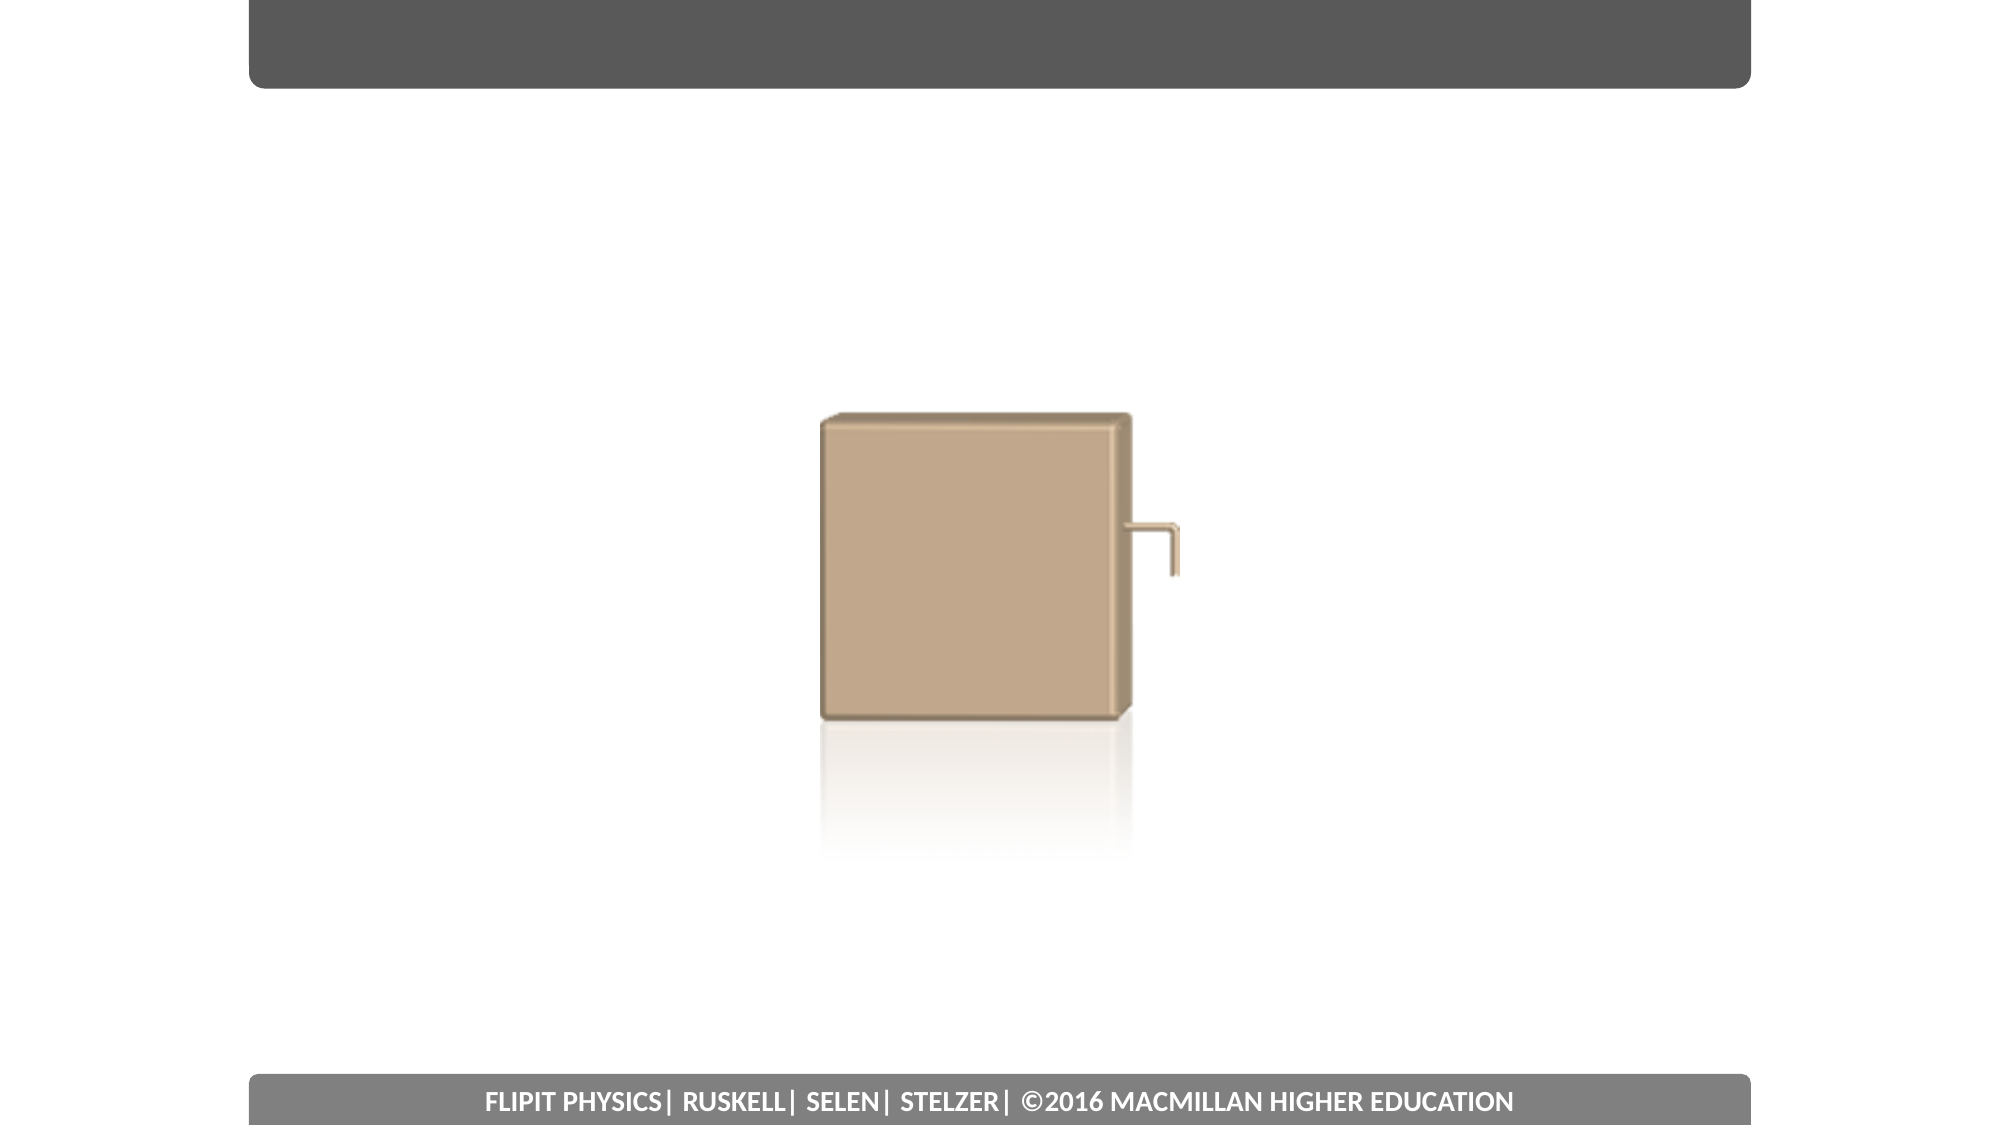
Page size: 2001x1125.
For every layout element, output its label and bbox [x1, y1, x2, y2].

picture [820, 410, 1180, 862]
text_box [249, 1074, 1750, 1125]
text_box [248, 0, 1752, 89]
